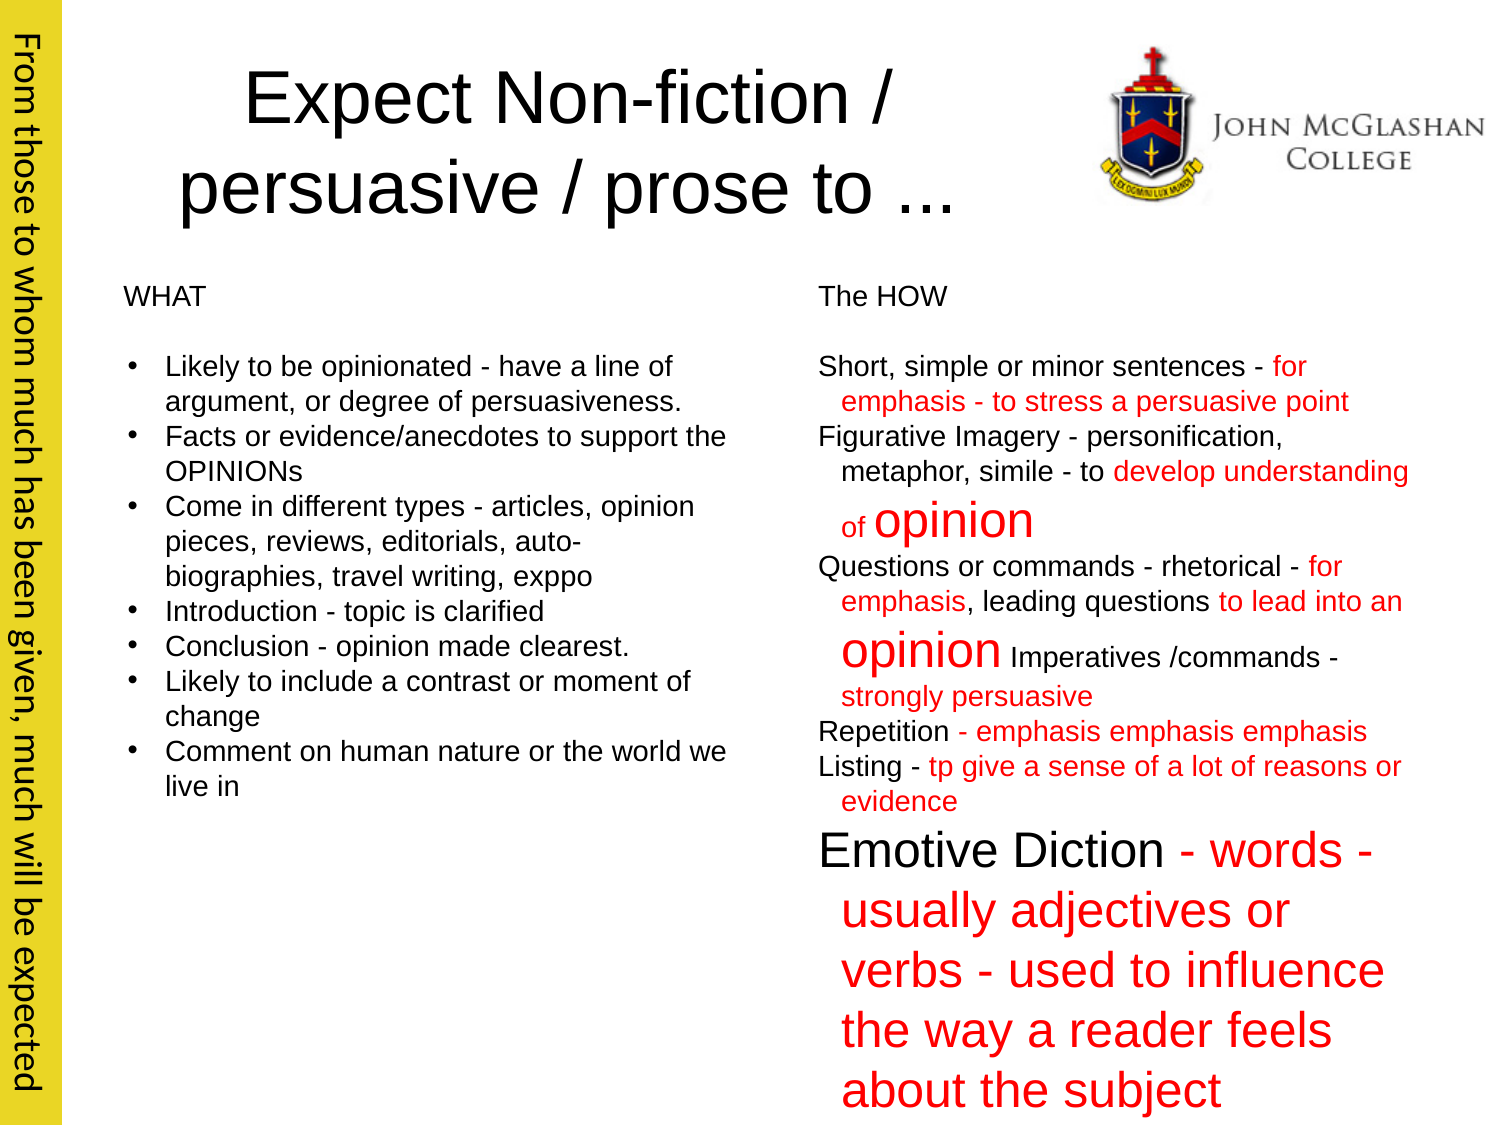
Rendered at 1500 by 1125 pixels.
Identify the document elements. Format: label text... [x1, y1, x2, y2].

title Expect Non-fiction / persuasive / prose to ... [61, 45, 1075, 233]
picture [1092, 44, 1487, 206]
list The HOW Short, simple or minor sentences - for emphasis - to stress a persuasive point Figurative Imagery - personification, metaphor, simile - to develop understanding of opinion Questions or commands - rhetorical - for emphasis, leading questions to lead into an opinion Imperatives /commands - strongly persuasive Repetition - emphasis emphasis emphasis Listing - tp give a sense of a lot of reasons or evidence Emotive Diction - words - usually adjectives or verbs - used to influence the way a reader feels about the subject [769, 262, 1425, 1078]
list WHAT Likely to be opinionated - have a line of argument, or degree of persuasiveness. Facts or evidence/anecdotes to support the OPINIONs Come in different types - articles, opinion pieces, reviews, editorials, auto-biographies, travel writing, exppo Introduction - topic is clarified Conclusion - opinion made clearest. Likely to include a contrast or moment of change Comment on human nature or the world we live in [75, 262, 744, 1005]
